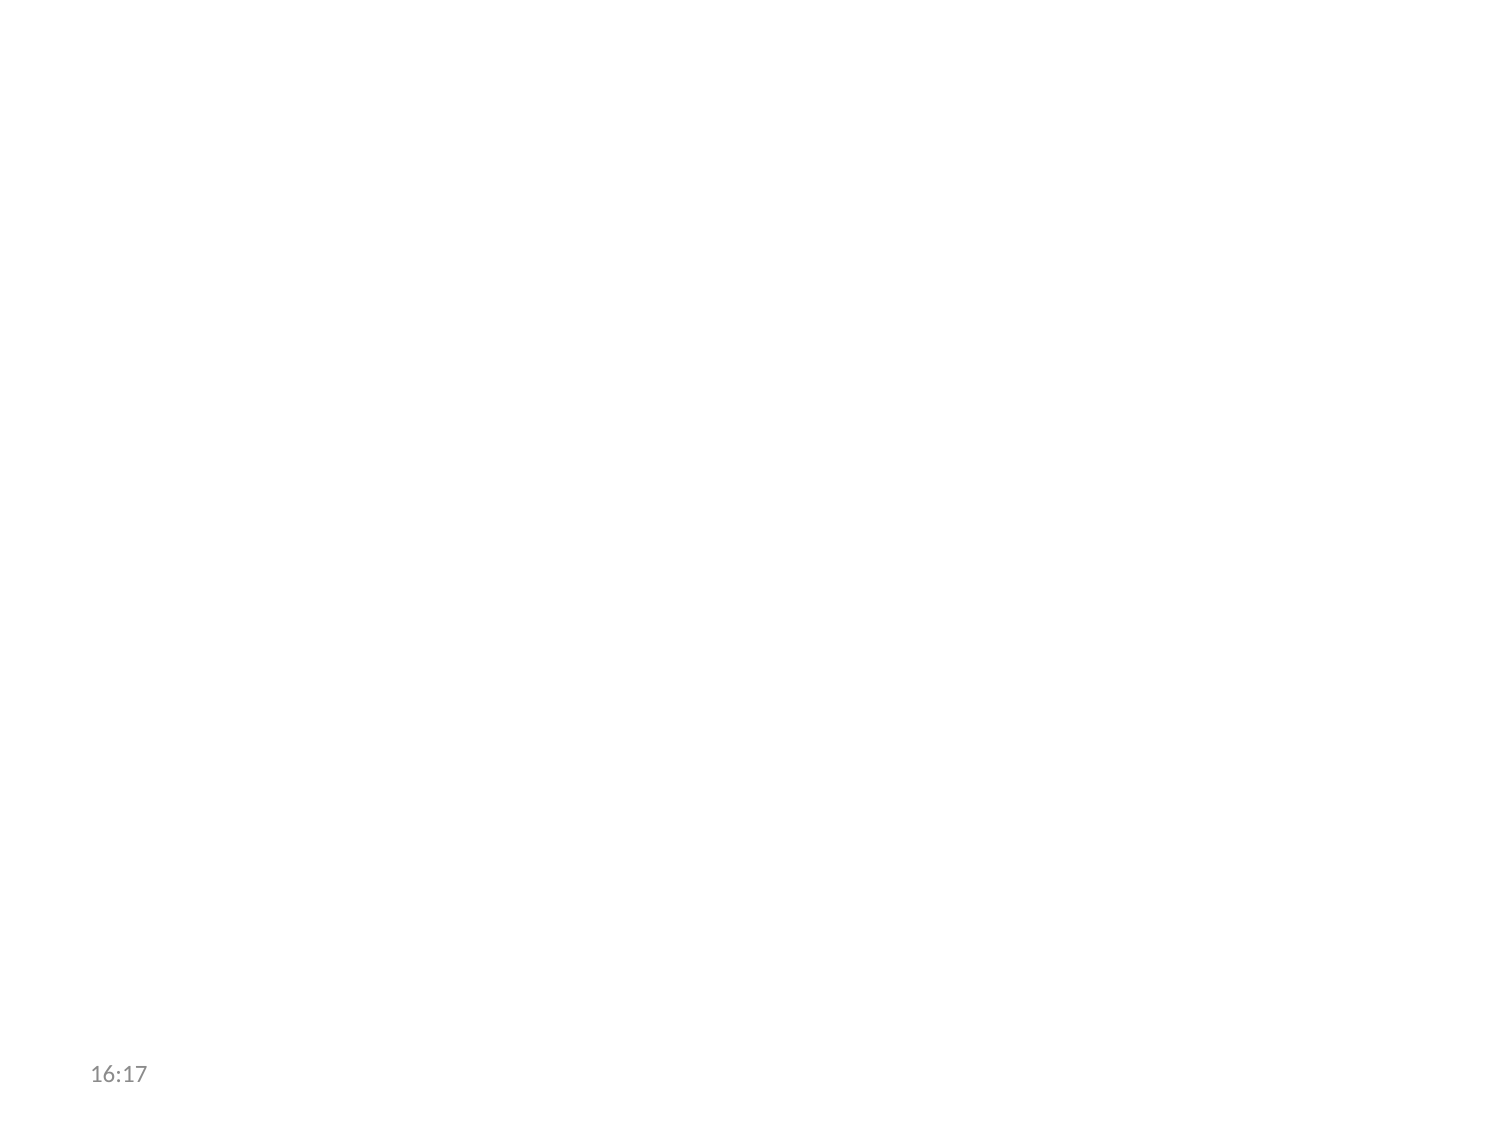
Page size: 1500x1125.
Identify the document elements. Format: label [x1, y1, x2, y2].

slide_number [75, 1042, 425, 1103]
